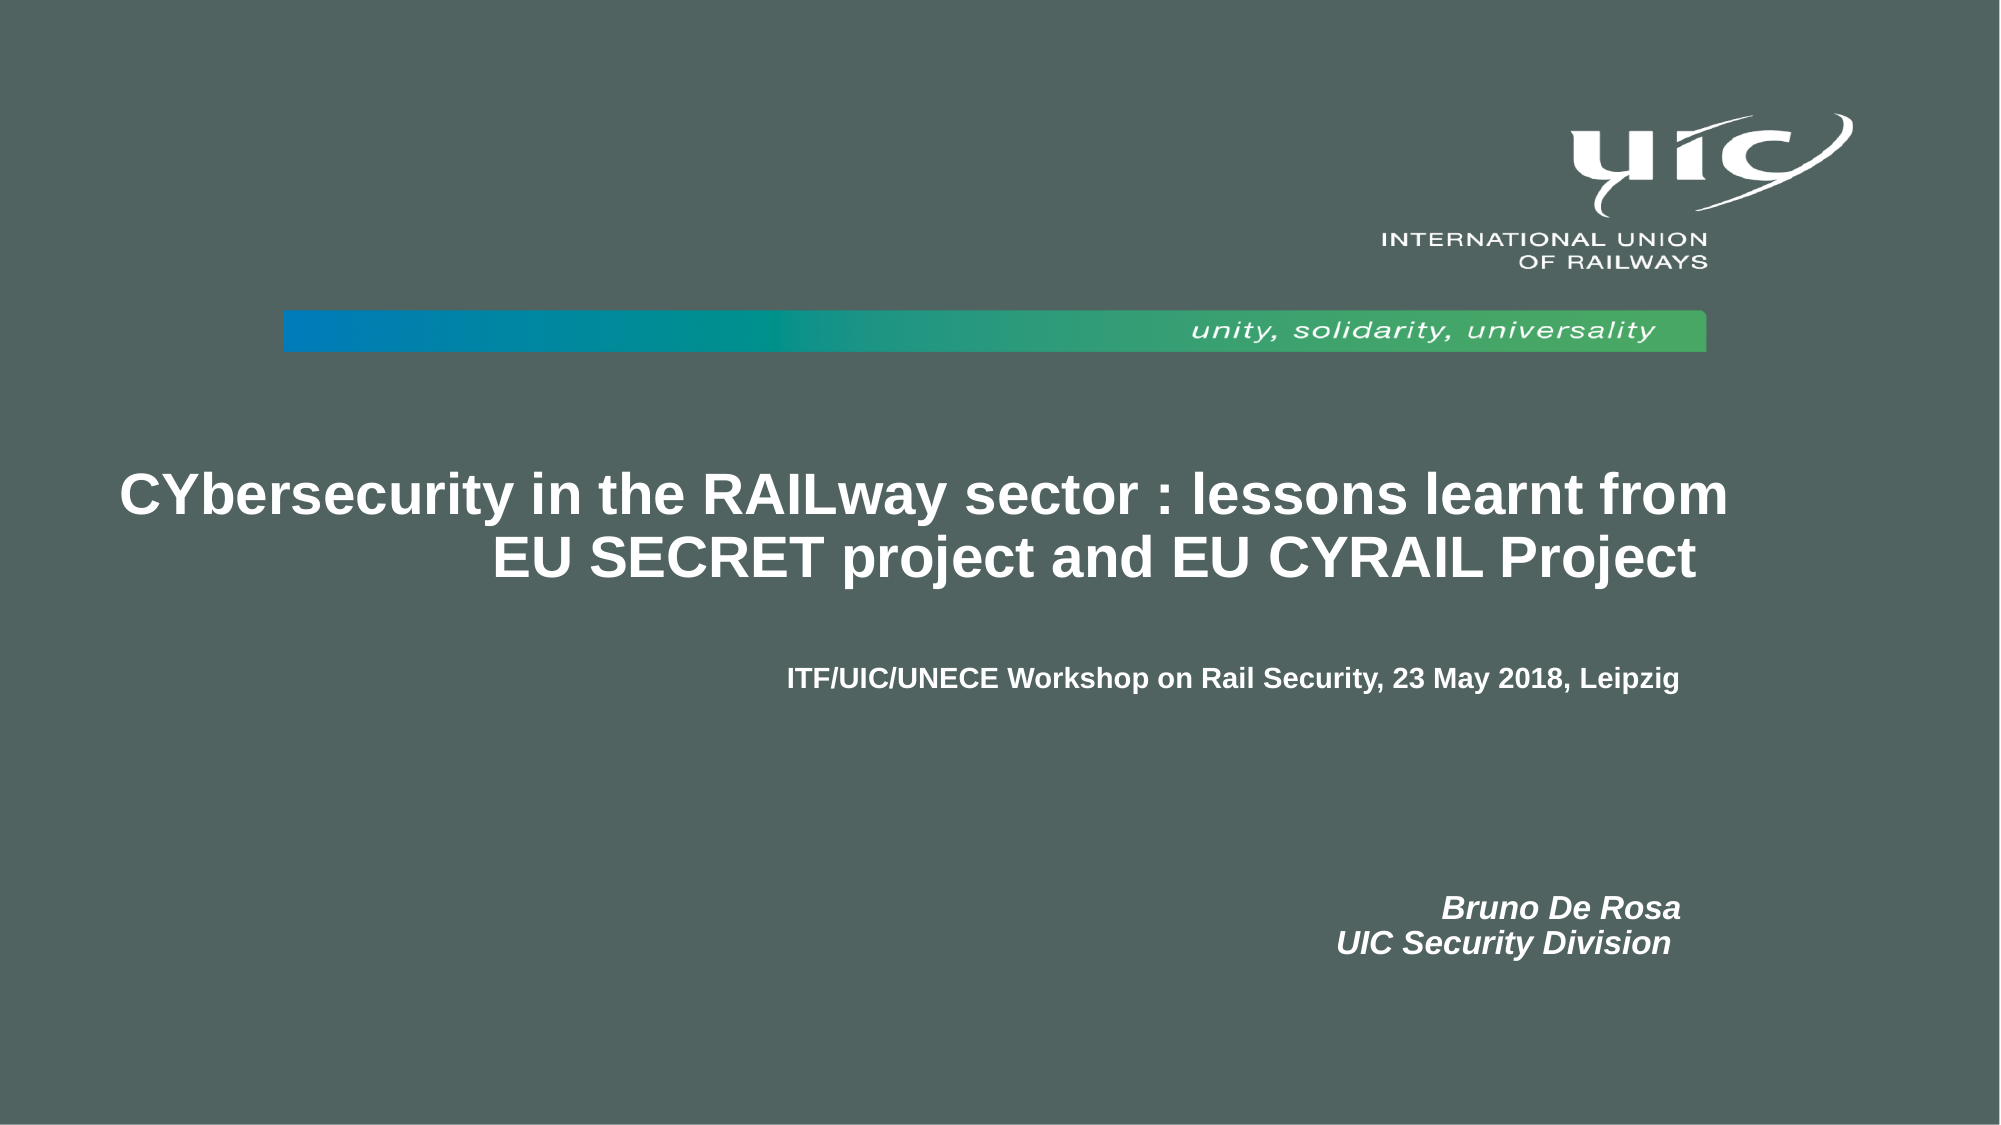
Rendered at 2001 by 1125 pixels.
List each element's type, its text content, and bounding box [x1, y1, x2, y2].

title CYbersecurity in the RAILway sector : lessons learnt from EU SECRET project and EU CYRAIL Project [100, 469, 1731, 591]
text_box ITF/UIC/UNECE Workshop on Rail Security, 23 May 2018, Leipzig [752, 633, 1733, 729]
picture [283, 112, 1853, 352]
text_box Bruno De Rosa UIC Security Division [1306, 866, 1682, 963]
